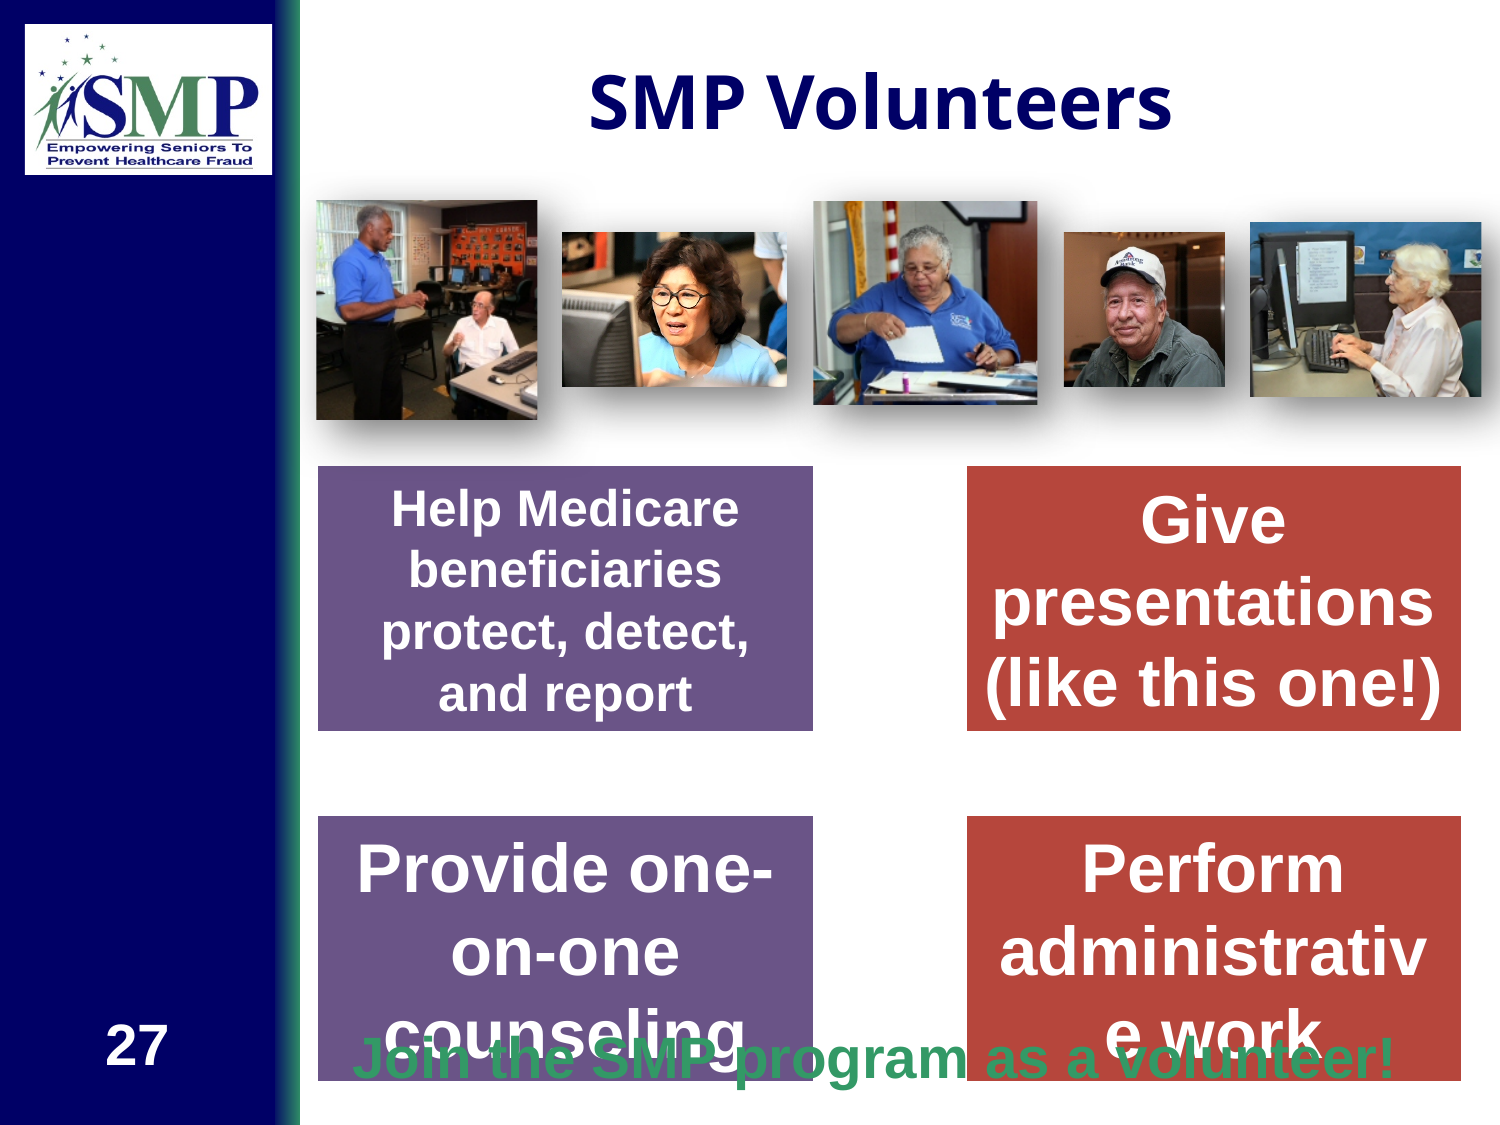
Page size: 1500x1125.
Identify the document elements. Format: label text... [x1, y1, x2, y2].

picture [24, 24, 273, 175]
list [316, 463, 1464, 964]
slide_number 27 [0, 999, 276, 1076]
picture [813, 200, 1038, 406]
text_box Join the SMP program as a volunteer! [337, 1012, 1475, 1125]
picture [562, 232, 787, 387]
picture [316, 199, 538, 420]
picture [1249, 222, 1482, 397]
title SMP Volunteers [337, 24, 1425, 175]
picture [1063, 232, 1226, 387]
